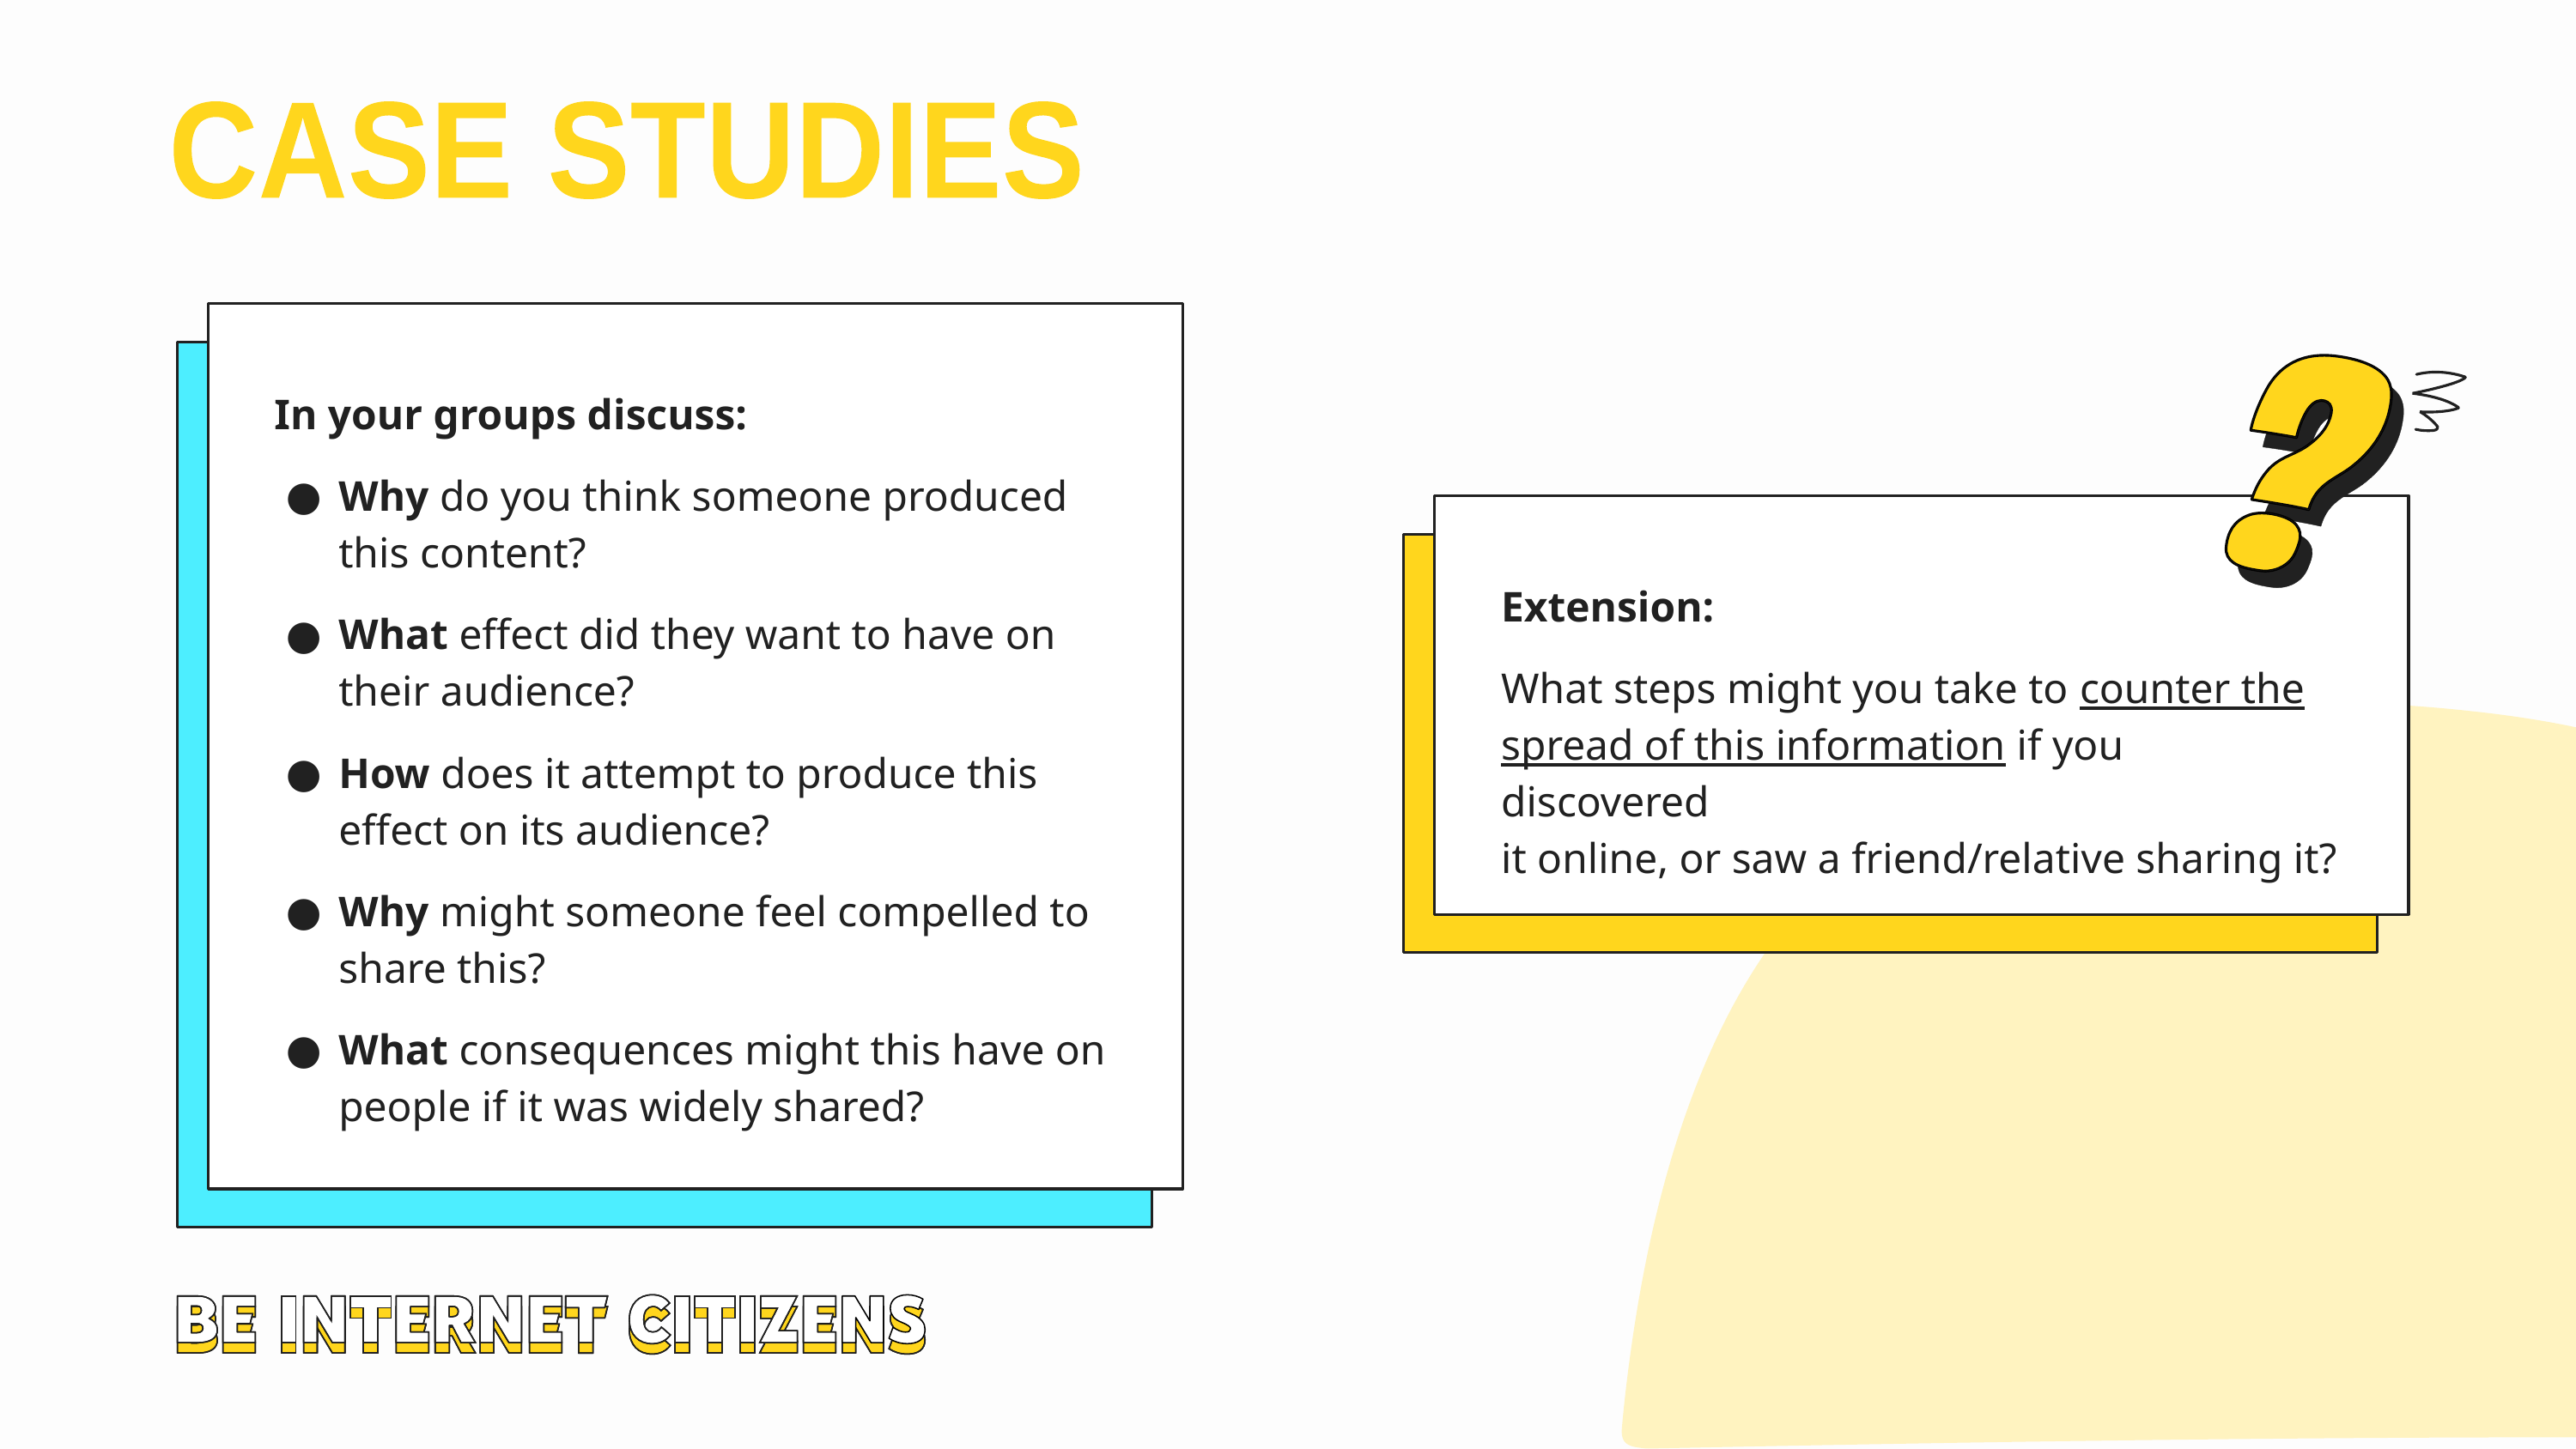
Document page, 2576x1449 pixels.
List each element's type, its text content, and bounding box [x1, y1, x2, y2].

text_box Extension: What steps might you take to counter the spread of this information if you discovered it online, or saw a friend/relative sharing it? [1488, 562, 2355, 895]
text_box [1403, 534, 2378, 953]
text_box [177, 342, 1152, 1228]
text_box [1434, 495, 2409, 915]
text_box In your groups discuss: Why do you think someone produced this content? What effect did they want to have on their audience? How does it attempt to produce this effect on its audience? Why might someone feel compelled to share this? What consequences might this have on people if it was widely shared? [261, 370, 1128, 1143]
text_box [208, 303, 1183, 1190]
text_box [1621, 706, 2576, 1449]
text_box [2224, 351, 2482, 589]
